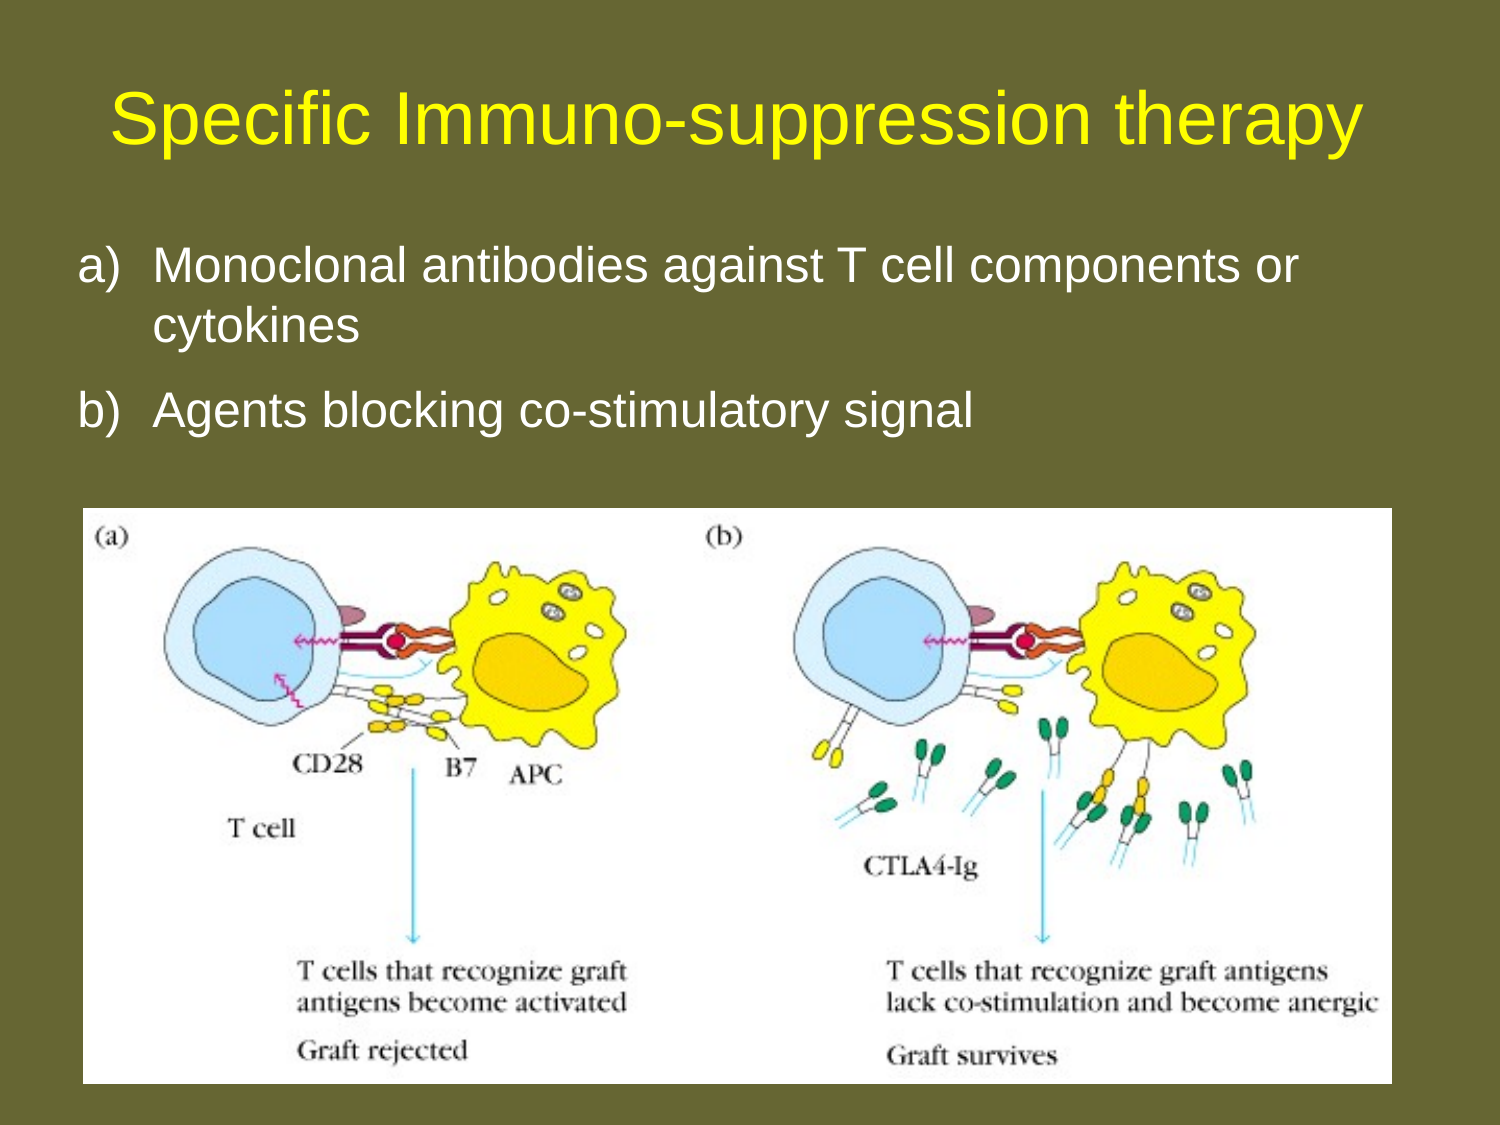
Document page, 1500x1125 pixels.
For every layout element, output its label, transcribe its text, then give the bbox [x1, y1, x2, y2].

picture [87, 512, 1388, 1080]
text_box Specific Immuno-suppression therapy [62, 62, 1413, 168]
text_box Monoclonal antibodies against T cell components or cytokines Agents blocking co-stimulatory signal [62, 224, 1438, 445]
